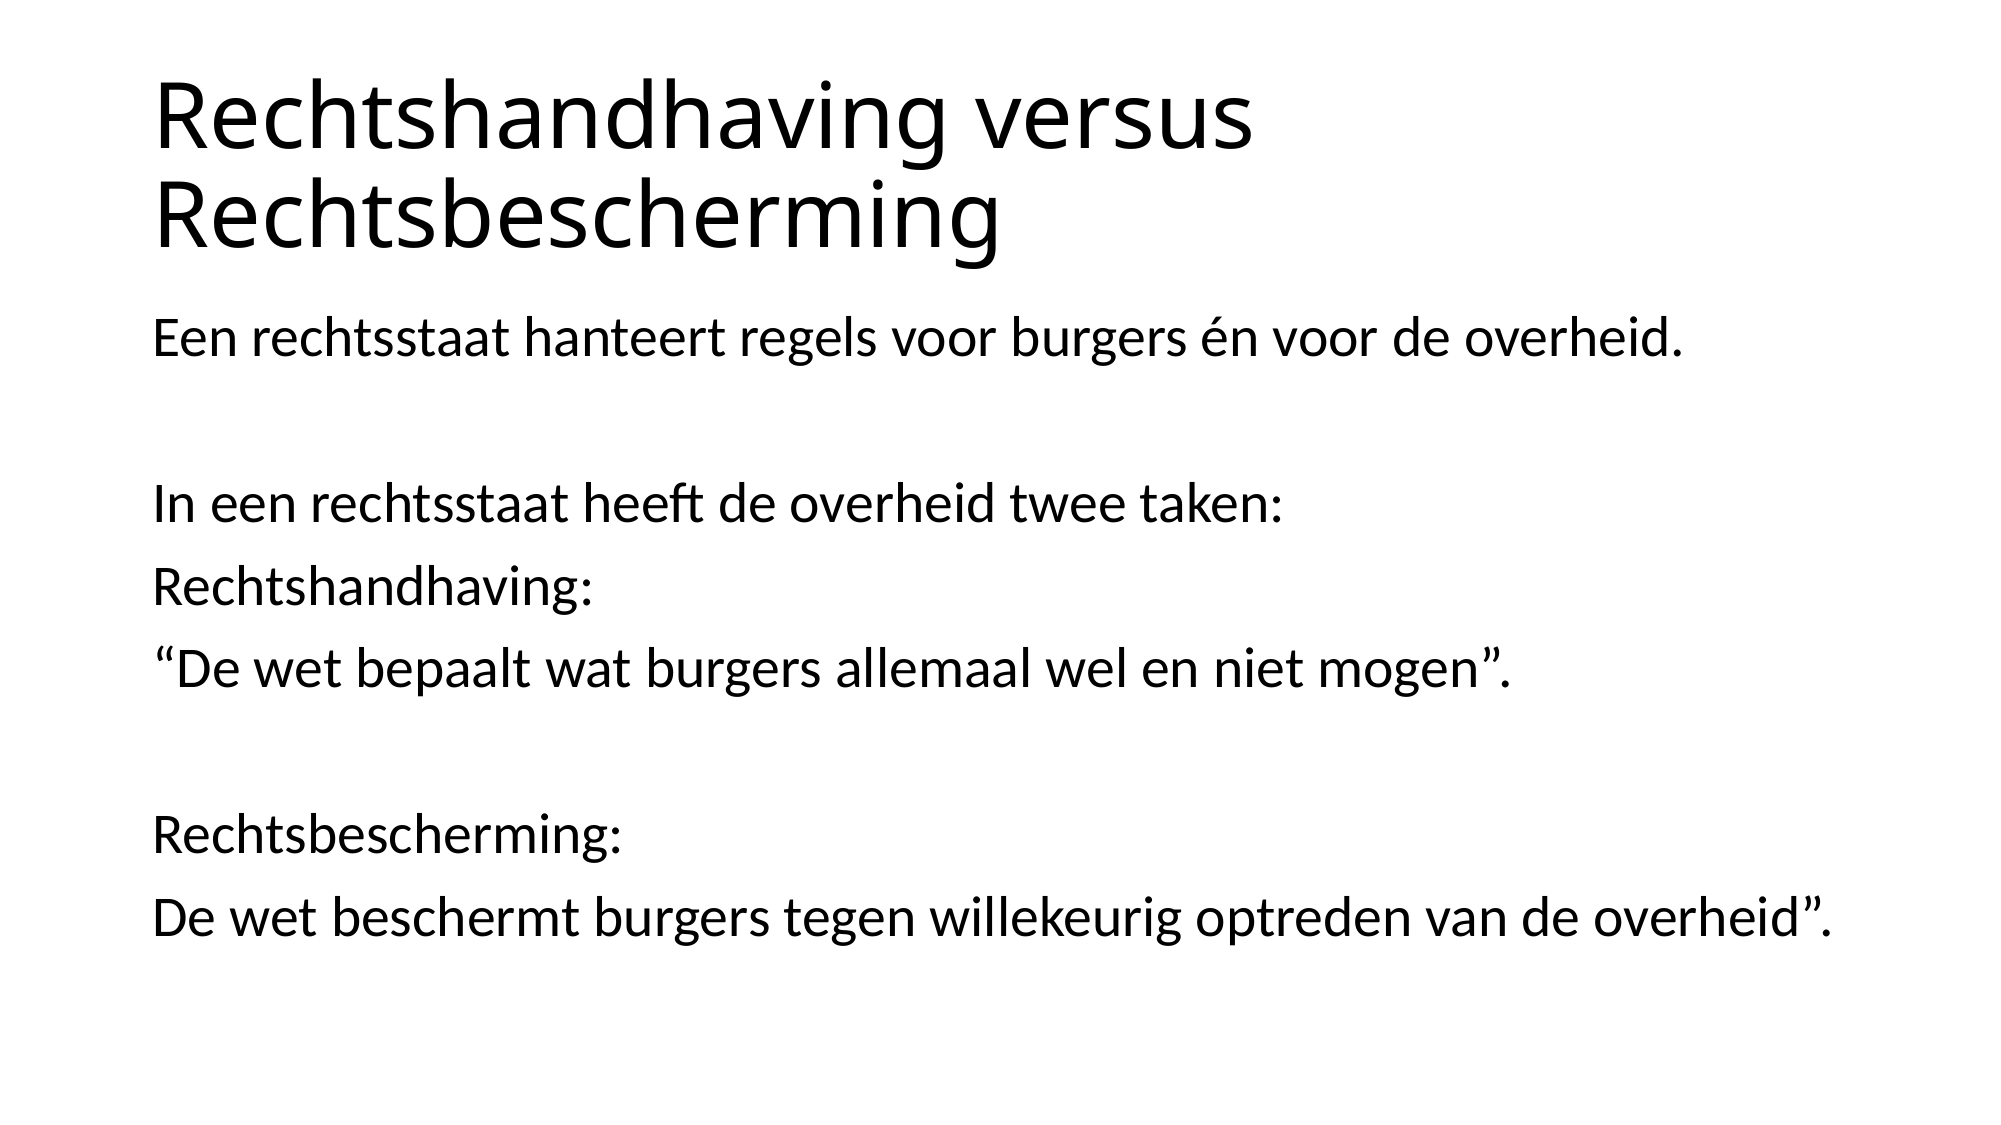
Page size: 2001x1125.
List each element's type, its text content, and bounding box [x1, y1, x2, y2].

list Een rechtsstaat hanteert regels voor burgers én voor de overheid. In een rechtsstaat heeft de overheid twee taken: Rechtshandhaving: “De wet bepaalt wat burgers allemaal wel en niet mogen”. Rechtsbescherming: De wet beschermt burgers tegen willekeurig optreden van de overheid”. [137, 299, 1863, 1014]
title Rechtshandhaving versus Rechtsbescherming [137, 59, 1863, 278]
